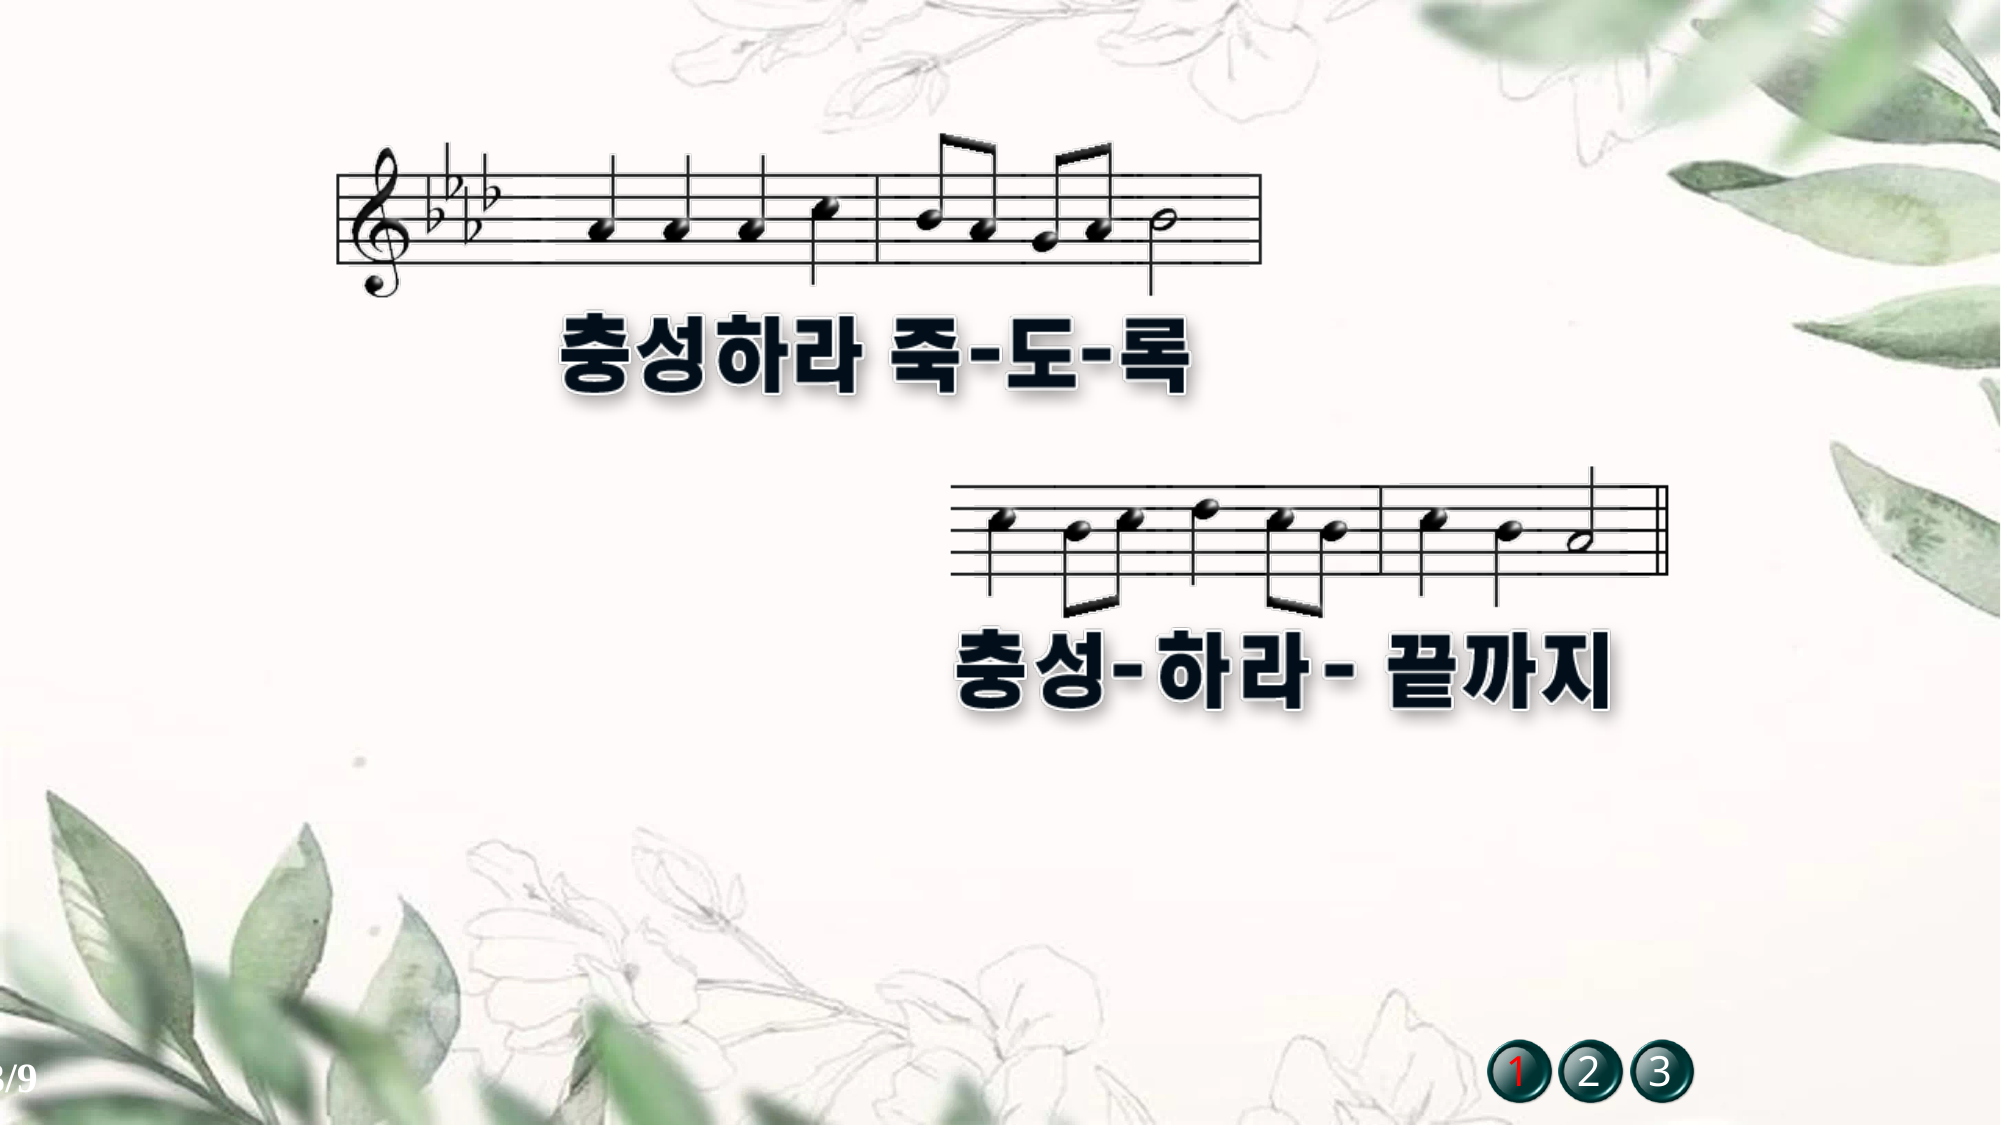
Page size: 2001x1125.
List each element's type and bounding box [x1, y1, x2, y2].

text_box [1555, 1035, 1626, 1106]
text_box [1627, 1035, 1697, 1106]
text_box [1484, 1035, 1555, 1106]
picture [0, 0, 2001, 1125]
